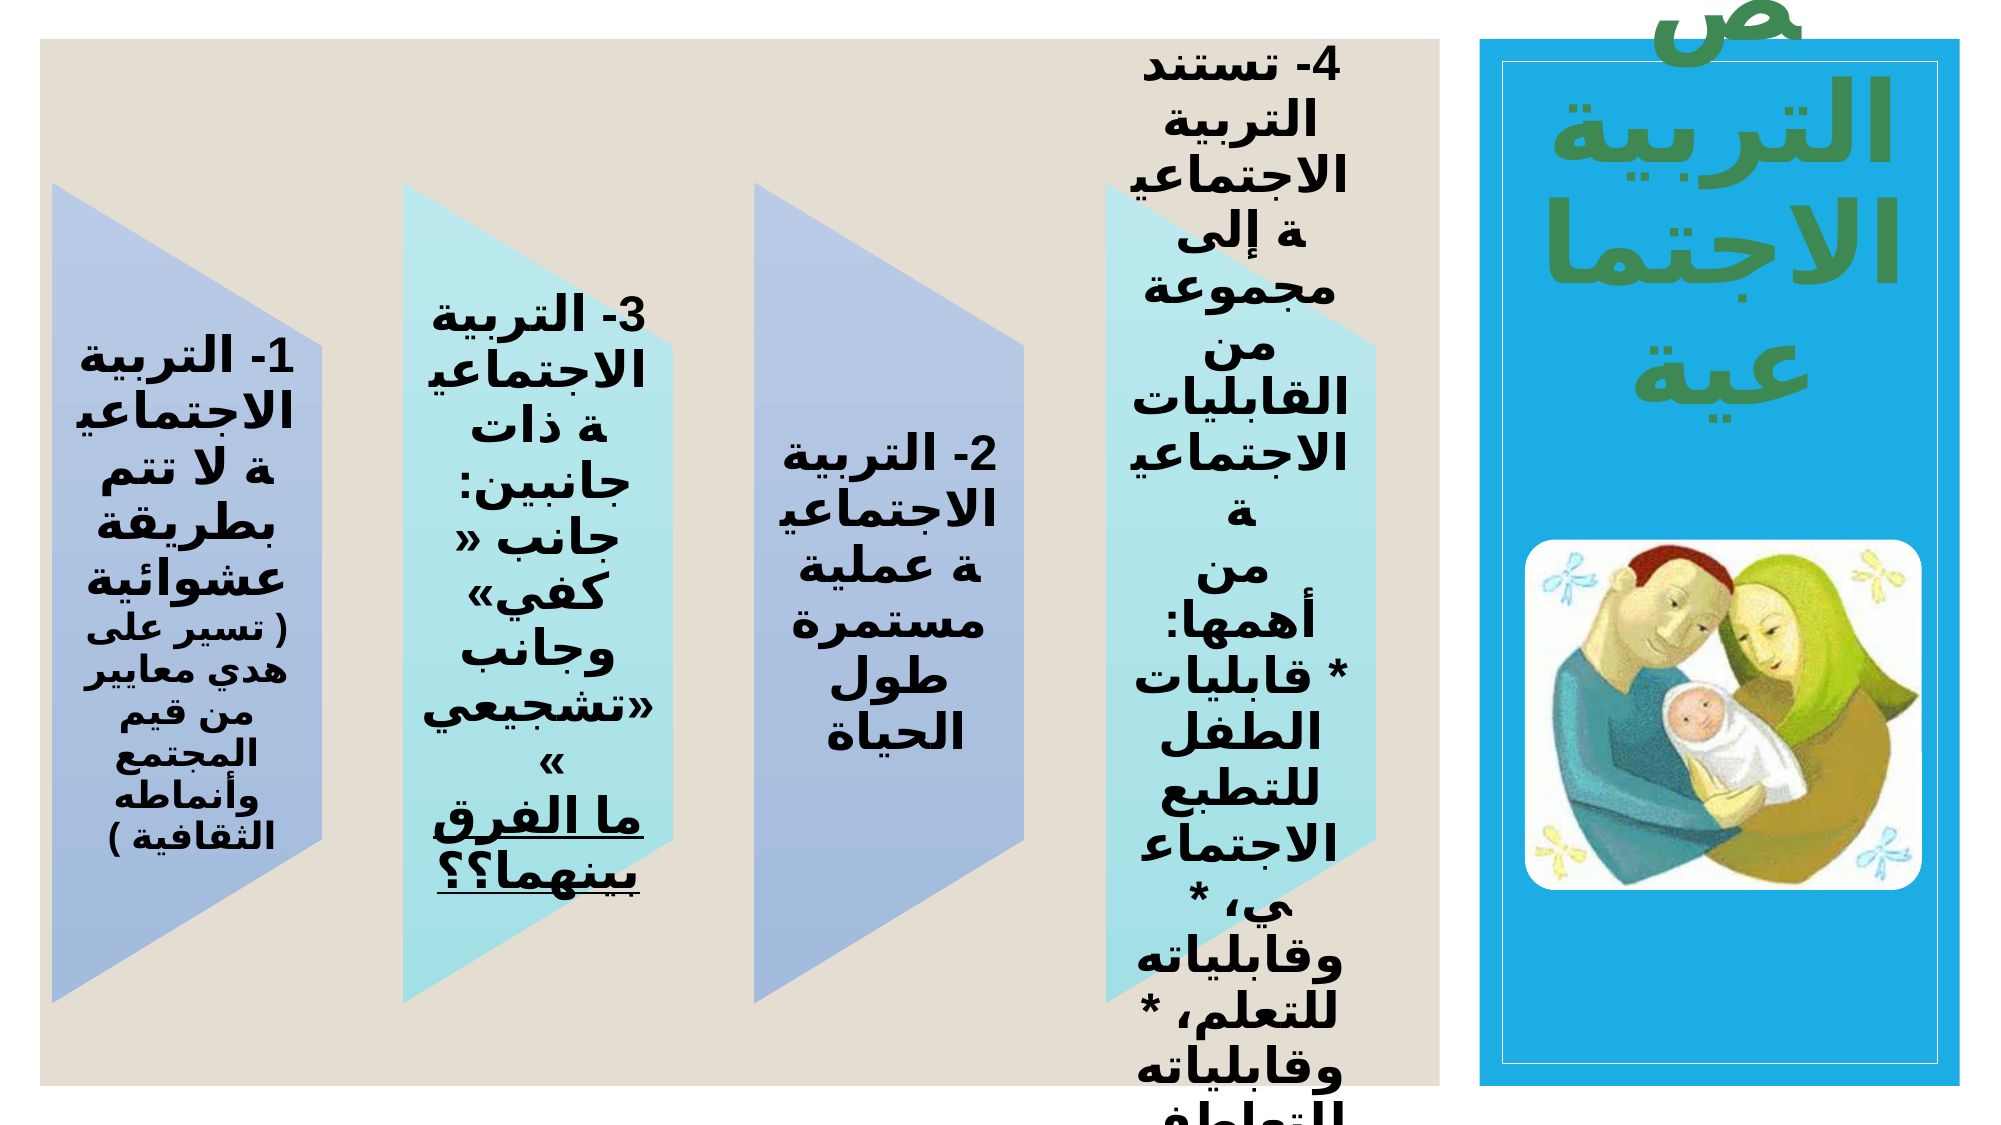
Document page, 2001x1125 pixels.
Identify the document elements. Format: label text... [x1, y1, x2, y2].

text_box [51, 182, 1376, 1003]
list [1524, 539, 1922, 890]
title خصائص التربية الاجتماعية [1524, 166, 1924, 437]
